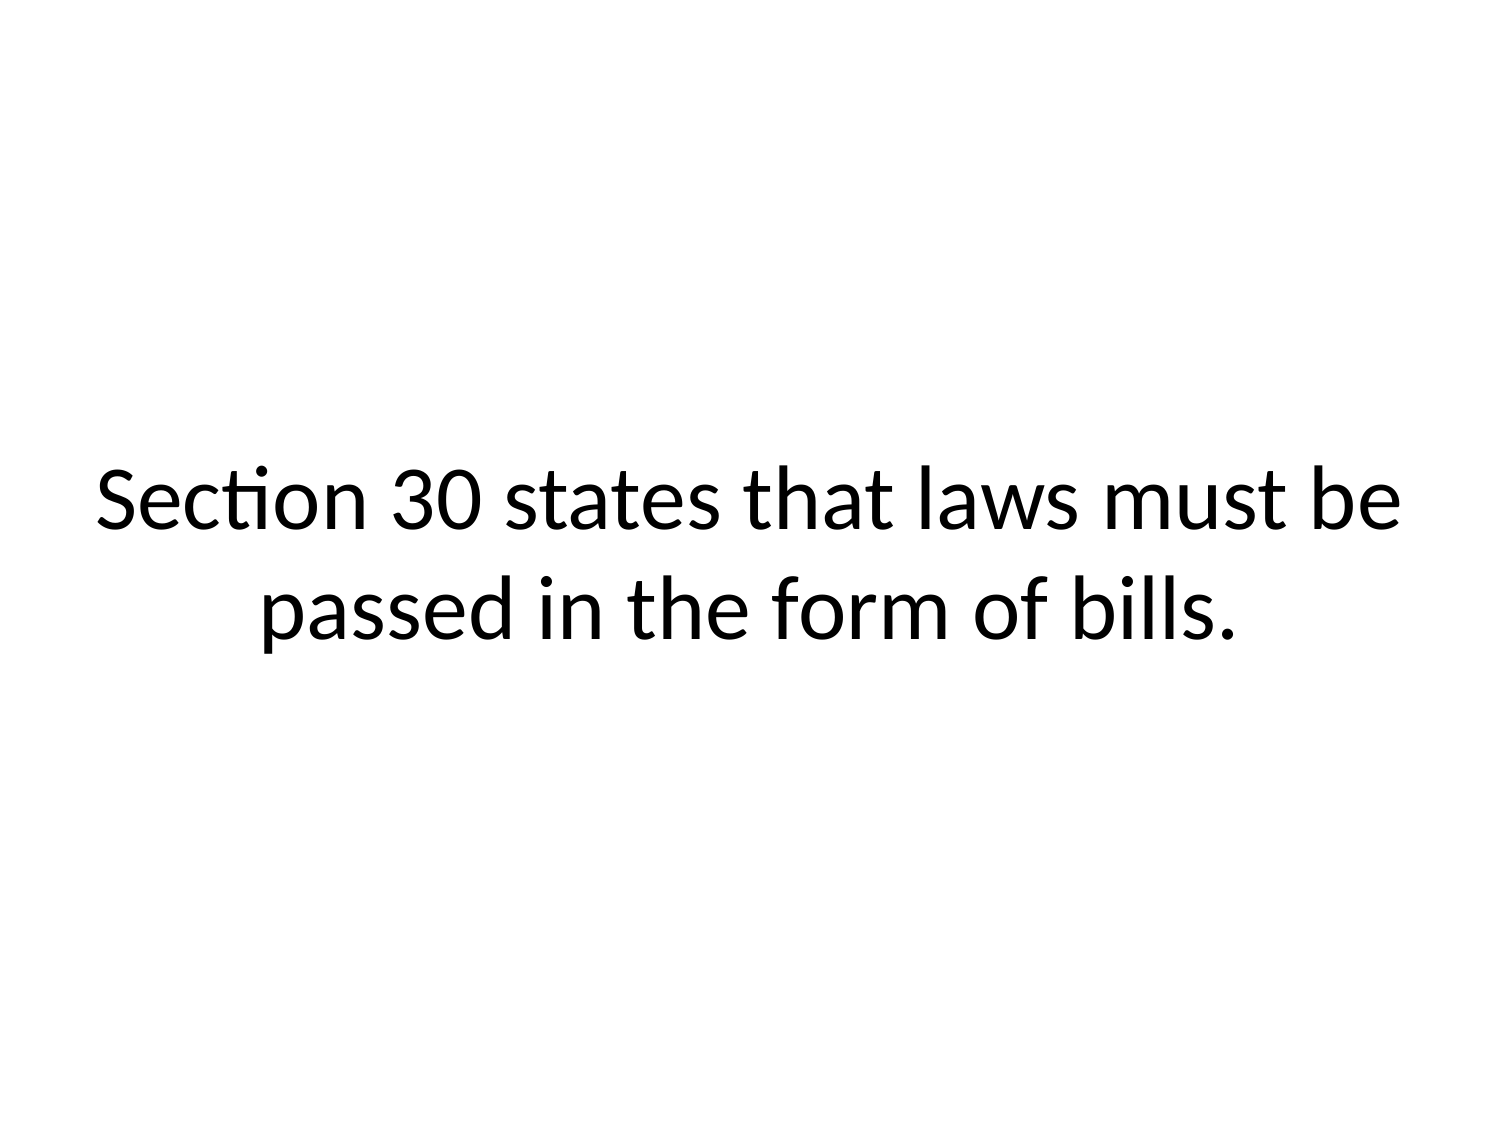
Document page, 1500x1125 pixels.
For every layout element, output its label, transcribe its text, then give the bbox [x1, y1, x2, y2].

title Section 30 states that laws must be passed in the form of bills. [75, 45, 1425, 1050]
